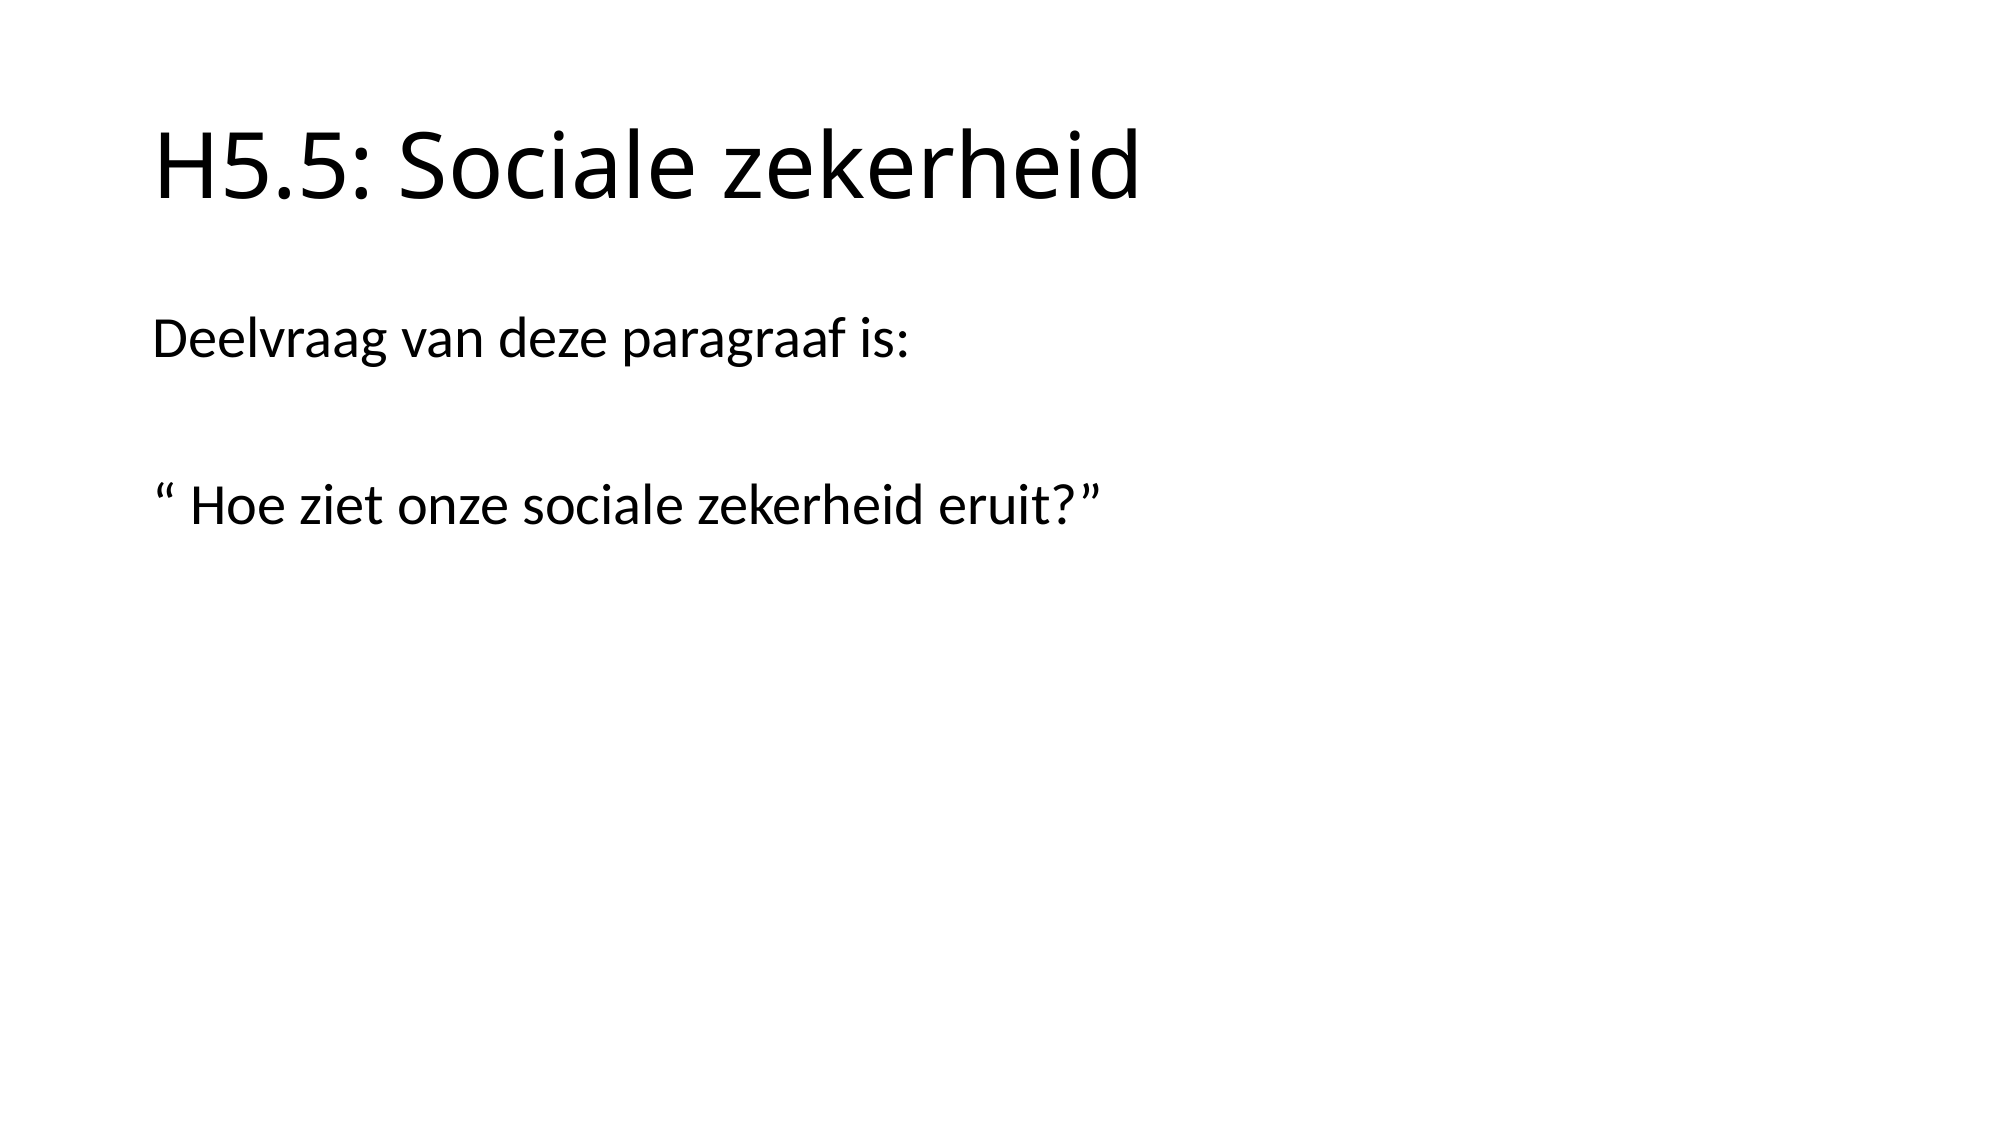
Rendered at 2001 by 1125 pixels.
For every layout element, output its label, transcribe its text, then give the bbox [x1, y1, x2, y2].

list Deelvraag van deze paragraaf is: “ Hoe ziet onze sociale zekerheid eruit?” [137, 299, 1863, 1014]
title H5.5: Sociale zekerheid [137, 59, 1863, 278]
